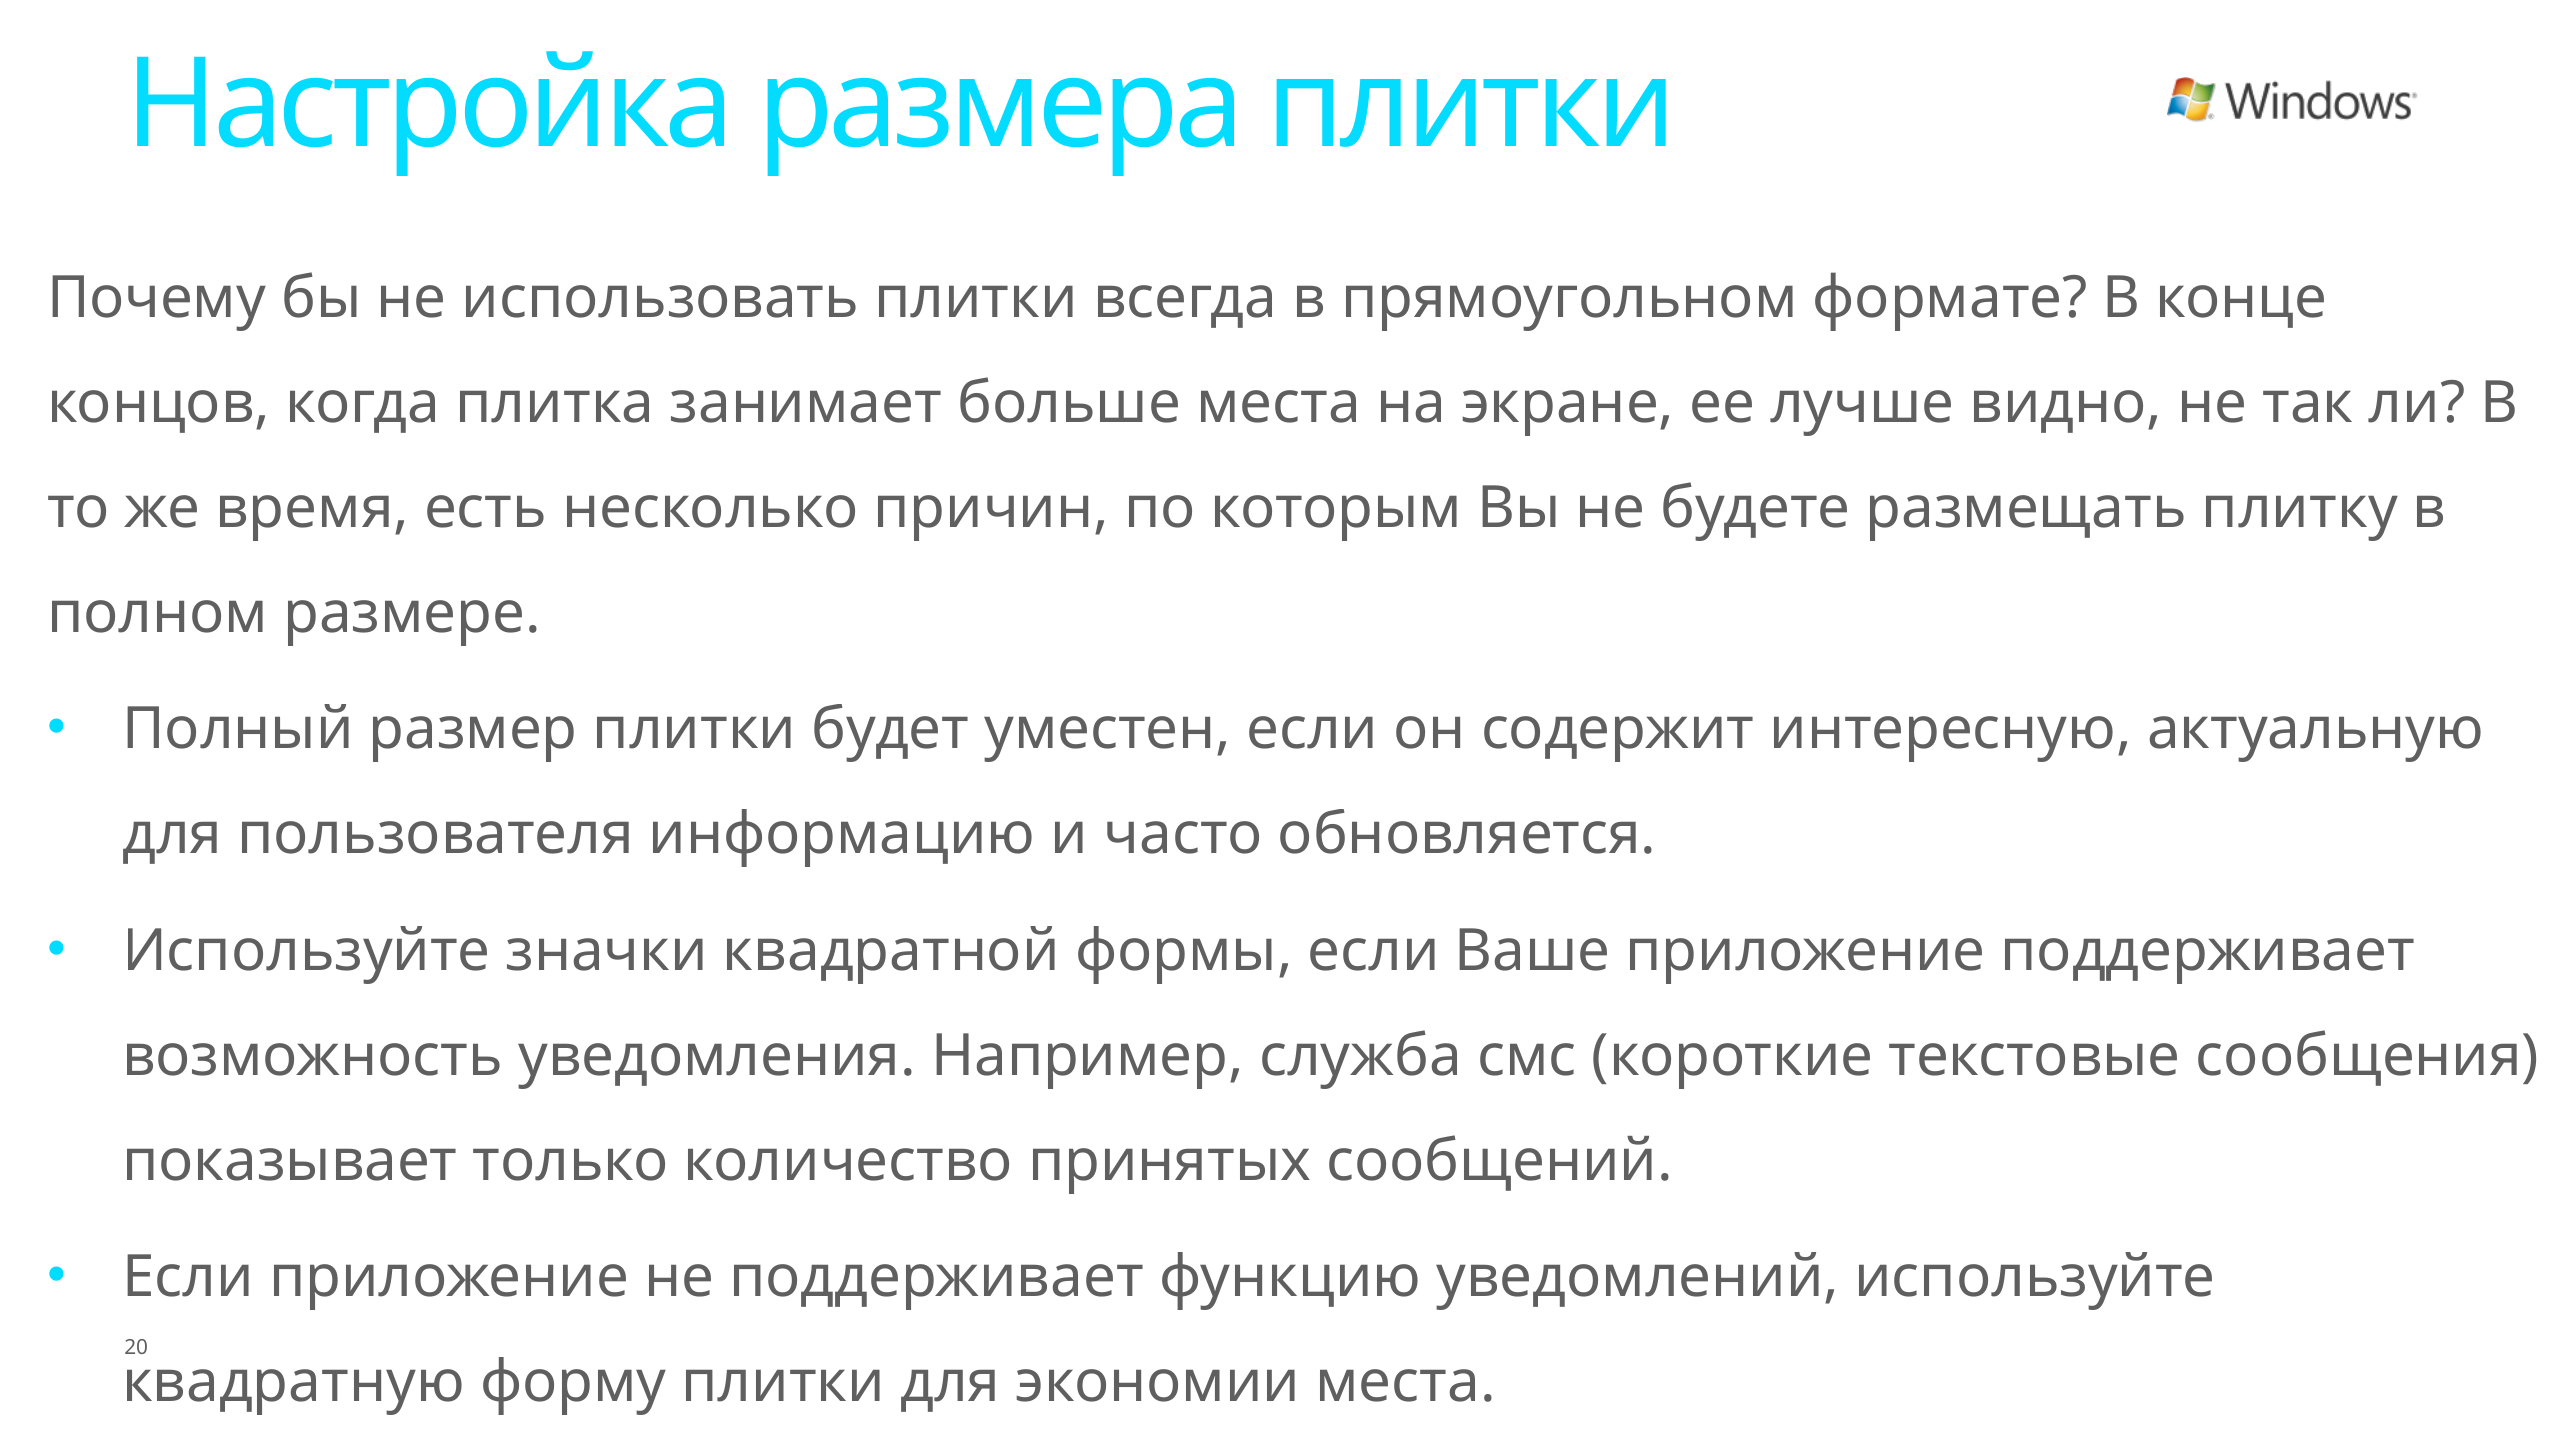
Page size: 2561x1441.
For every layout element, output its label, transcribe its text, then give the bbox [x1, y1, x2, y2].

title Настройка размера плитки [125, 48, 2468, 174]
list Почему бы не использовать плитки всегда в прямоугольном формате? В конце концов, когда плитка занимает больше места на экране, ее лучше видно, не так ли? В то же время, есть несколько причин, по которым Вы не будете размещать плитку в полном размере. Полный размер плитки будет уместен, если он содержит интересную, актуальную для пользователя информацию и часто обновляется. Используйте значки квадратной формы, если Ваше приложение поддерживает возможность уведомления. Например, служба смс (короткие текстовые сообщения) показывает только количество принятых сообщений. Если приложение не поддерживает функцию уведомлений, используйте квадратную форму плитки для экономии места. [47, 224, 2561, 1327]
